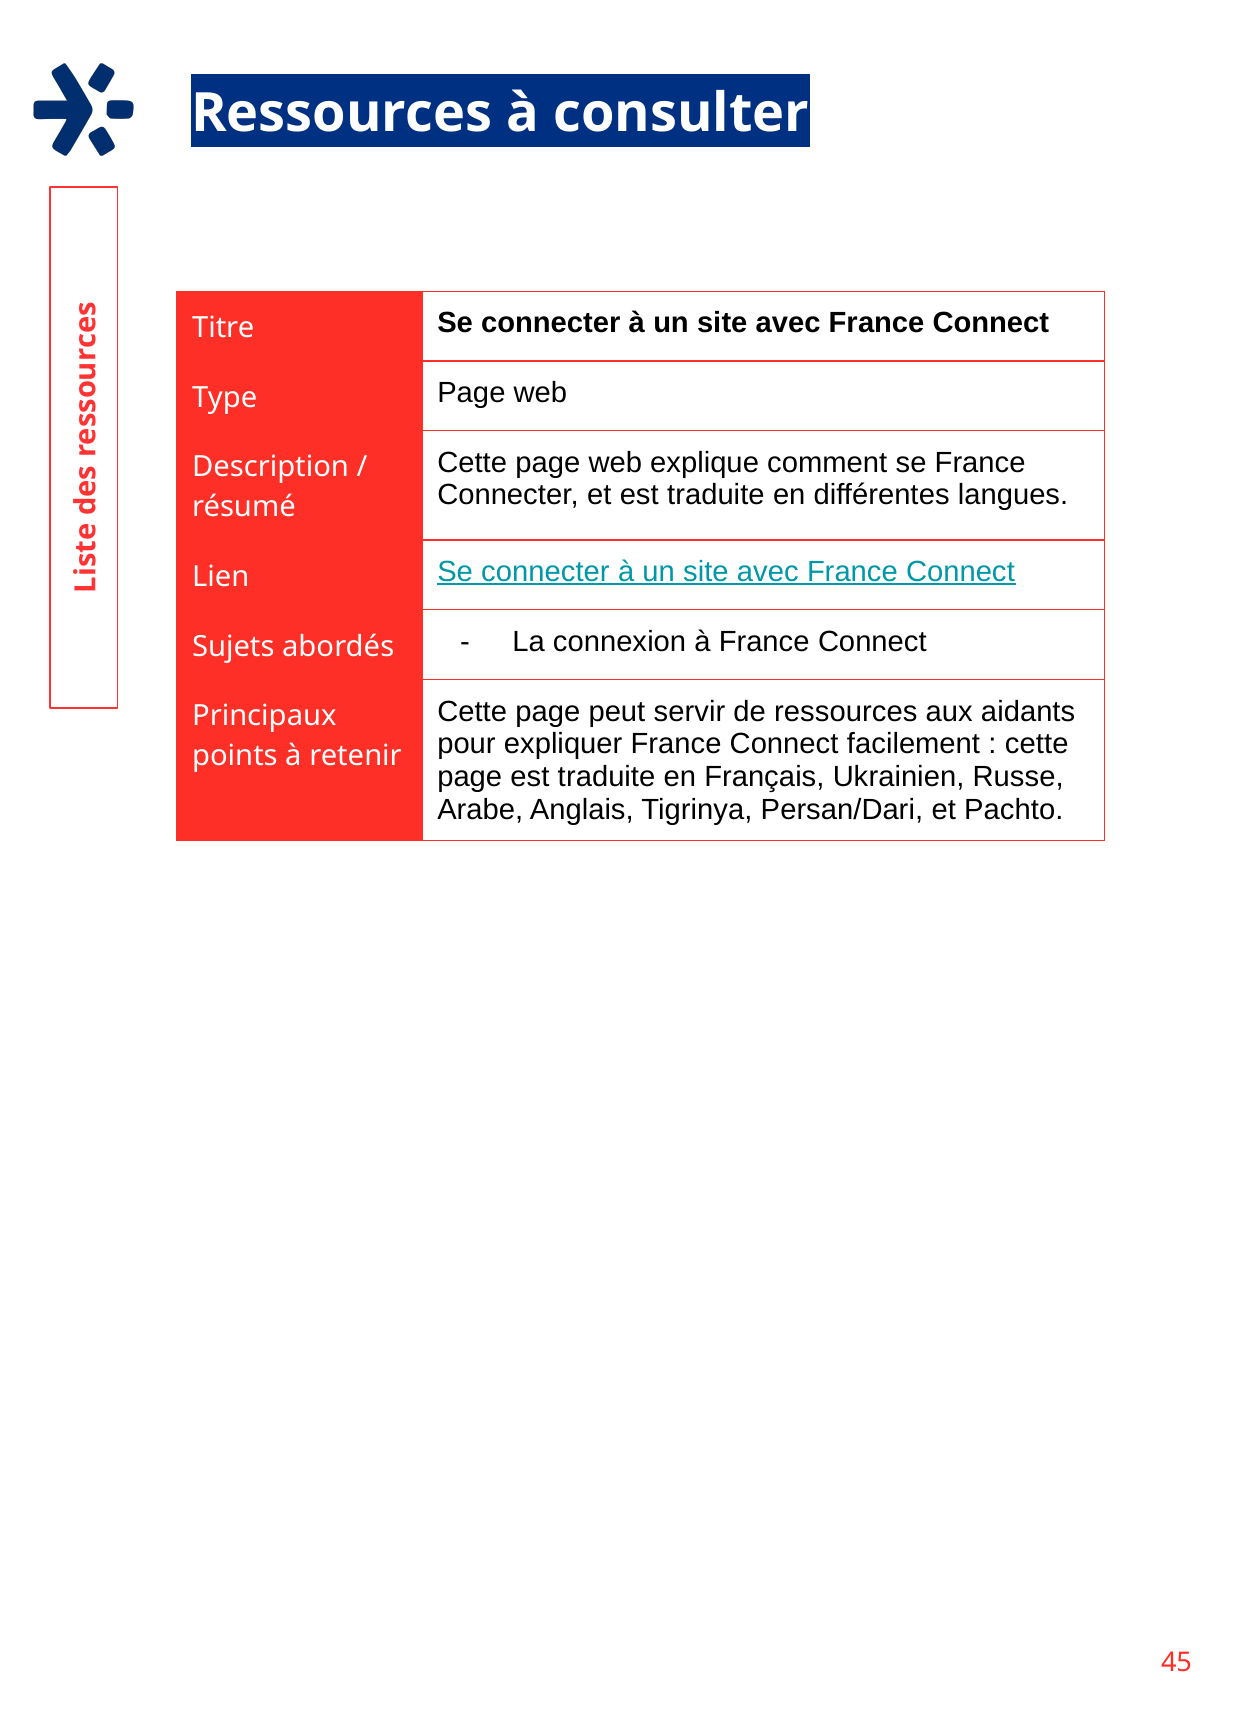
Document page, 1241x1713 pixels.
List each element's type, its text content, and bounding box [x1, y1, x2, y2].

table_cell Cette page web explique comment se France Connecter, et est traduite en différentes langues. [423, 431, 1104, 539]
table_cell Lien [178, 541, 422, 609]
text_box Ressources à consulter [185, 71, 1241, 148]
table_cell Type [178, 362, 422, 430]
text_box Liste des ressources [49, 187, 118, 709]
table_cell La connexion à France Connect [423, 610, 1104, 679]
table_cell Page web [423, 362, 1104, 430]
table_header Se connecter à un site avec France Connect [423, 292, 1104, 360]
picture [32, 61, 135, 157]
table_cell Cette page peut servir de ressources aux aidants pour expliquer France Connect facilement : cette page est traduite en Français, Ukrainien, Russe, Arabe, Anglais, Tigrinya, Persan/Dari, et Pachto. [423, 680, 1104, 840]
table_cell Sujets abordés [178, 610, 422, 679]
table_cell Description / résumé [178, 431, 422, 539]
slide_number ‹#› [1136, 1621, 1211, 1705]
table_header Titre [178, 292, 422, 360]
table_cell Se connecter à un site avec France Connect [423, 541, 1104, 609]
table_cell Principaux points à retenir [178, 680, 422, 840]
